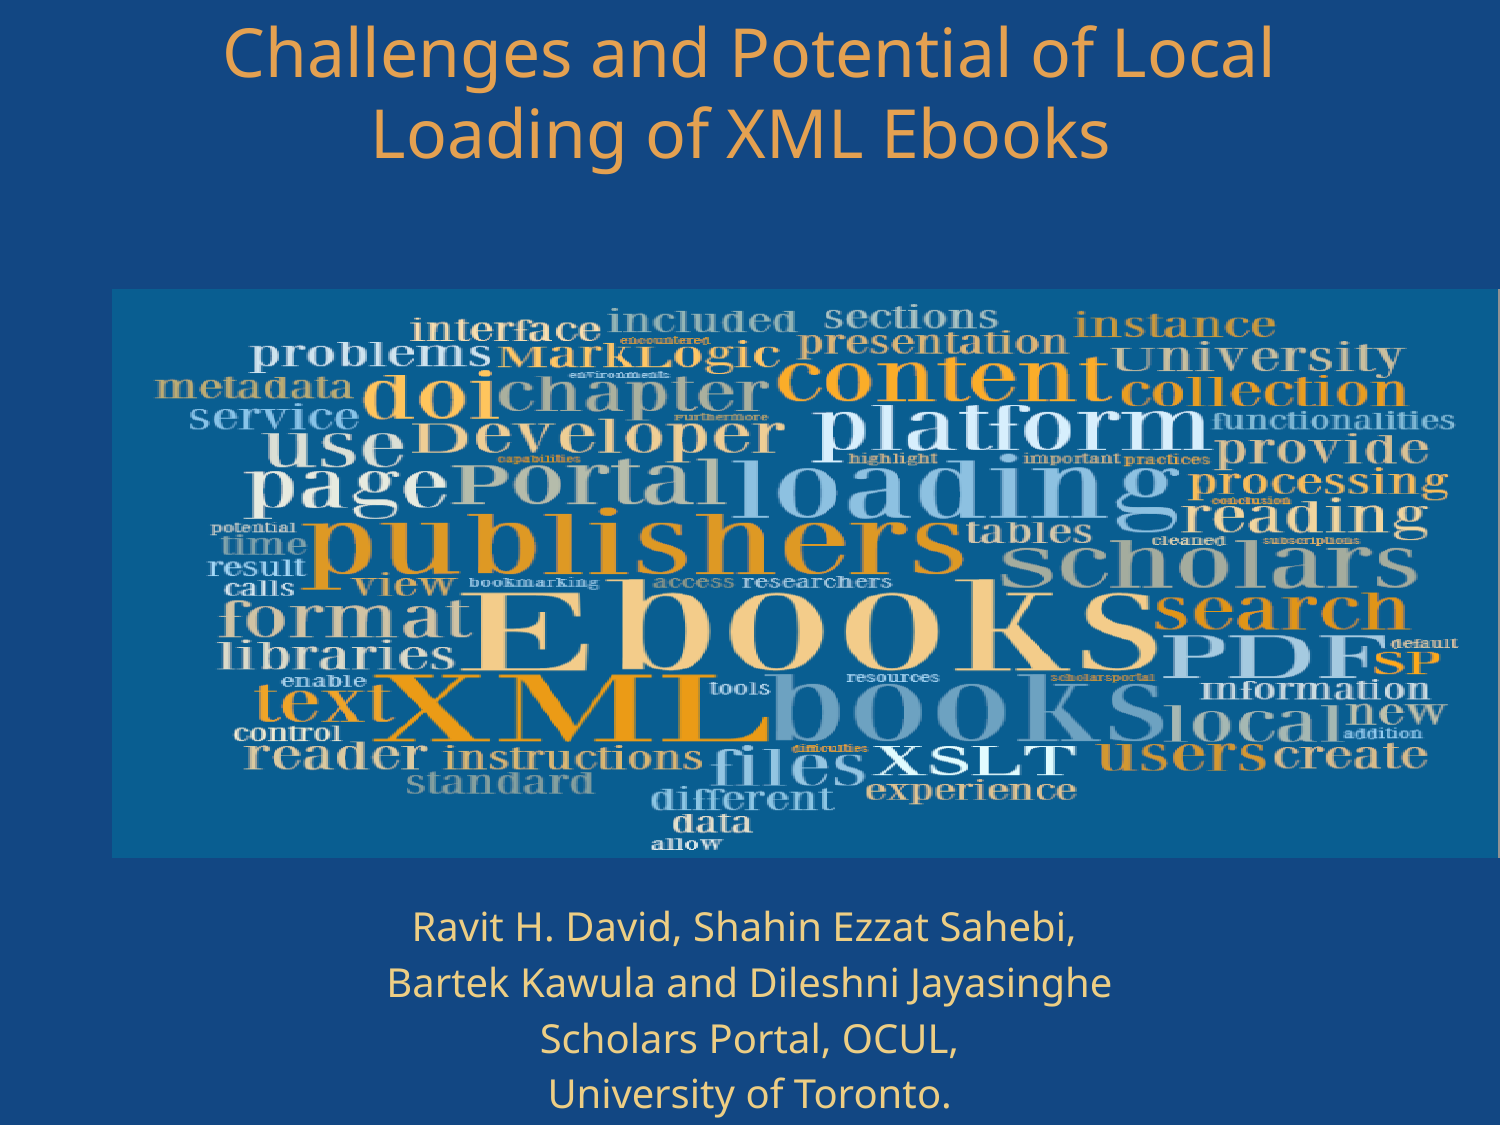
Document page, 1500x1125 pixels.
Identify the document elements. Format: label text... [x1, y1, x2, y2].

subtitle Ravit H. David, Shahin Ezzat Sahebi, Bartek Kawula and Dileshni Jayasinghe Scholars Portal, OCUL, University of Toronto. [225, 893, 1275, 1125]
title Challenges and Potential of Local Loading of XML Ebooks [112, 0, 1388, 182]
picture [112, 289, 1500, 858]
